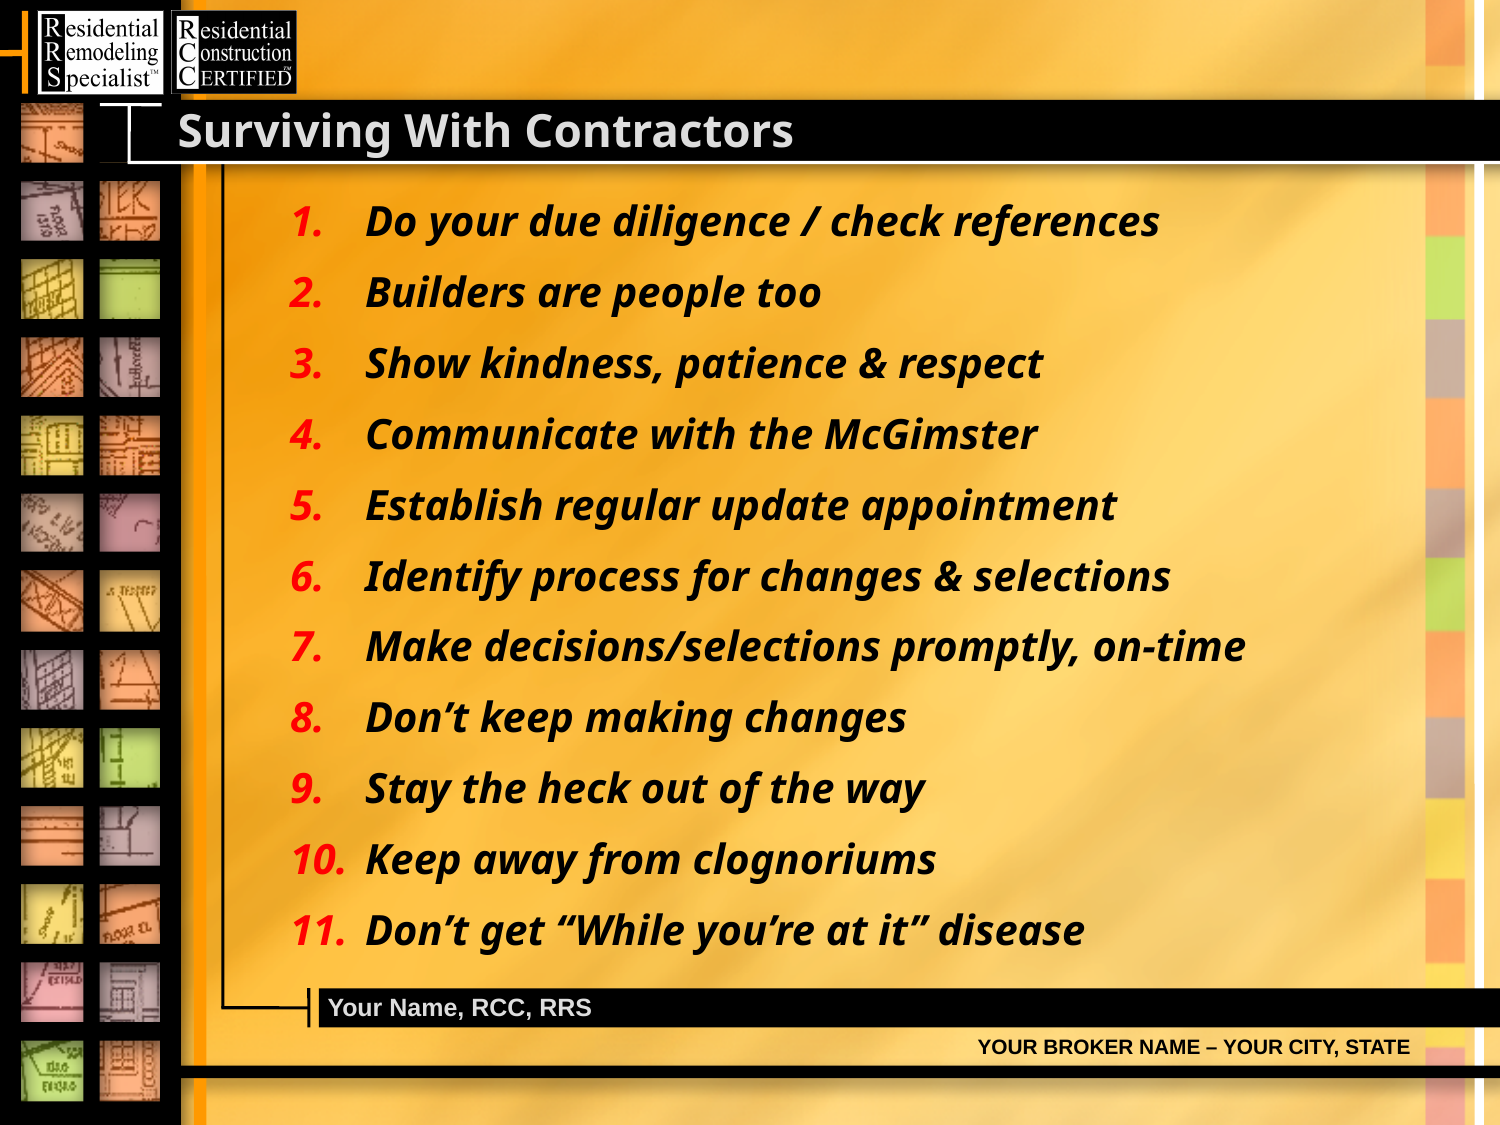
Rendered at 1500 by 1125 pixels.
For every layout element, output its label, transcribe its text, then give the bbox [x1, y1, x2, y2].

footer Your Name, RCC, RRS [312, 984, 1413, 1025]
picture [21, 416, 83, 475]
picture [21, 963, 83, 1022]
picture [21, 650, 83, 709]
picture [1484, 0, 1500, 99]
picture [21, 729, 83, 787]
picture [100, 571, 160, 631]
picture [207, 1079, 1474, 1125]
picture [21, 807, 83, 865]
picture [21, 181, 83, 240]
picture [1484, 165, 1500, 988]
picture [100, 1041, 160, 1101]
picture [181, 165, 193, 1065]
picture [100, 650, 160, 709]
picture [100, 807, 160, 865]
picture [21, 571, 83, 631]
title Surviving With Contractors [162, 99, 1475, 160]
picture [100, 885, 160, 943]
picture [171, 0, 1474, 99]
picture [207, 165, 1474, 1065]
picture [100, 338, 160, 397]
picture [21, 103, 83, 162]
picture [100, 260, 160, 319]
picture [100, 416, 160, 475]
picture [21, 1041, 83, 1101]
picture [100, 494, 160, 551]
picture [21, 494, 83, 551]
picture [37, 10, 164, 95]
picture [1484, 1079, 1500, 1125]
picture [1484, 1028, 1500, 1065]
picture [21, 338, 83, 397]
picture [181, 1079, 193, 1125]
picture [100, 181, 160, 240]
picture [21, 260, 83, 319]
picture [21, 885, 83, 943]
list Do your due diligence / check references Builders are people too Show kindness, patience & respect Communicate with the McGimster Establish regular update appointment Identify process for changes & selections Make decisions/selections promptly, on-time Don’t keep making changes Stay the heck out of the way Keep away from clognoriums Don’t get “While you’re at it” disease [275, 187, 1438, 975]
picture [100, 963, 160, 1022]
picture [100, 729, 160, 787]
